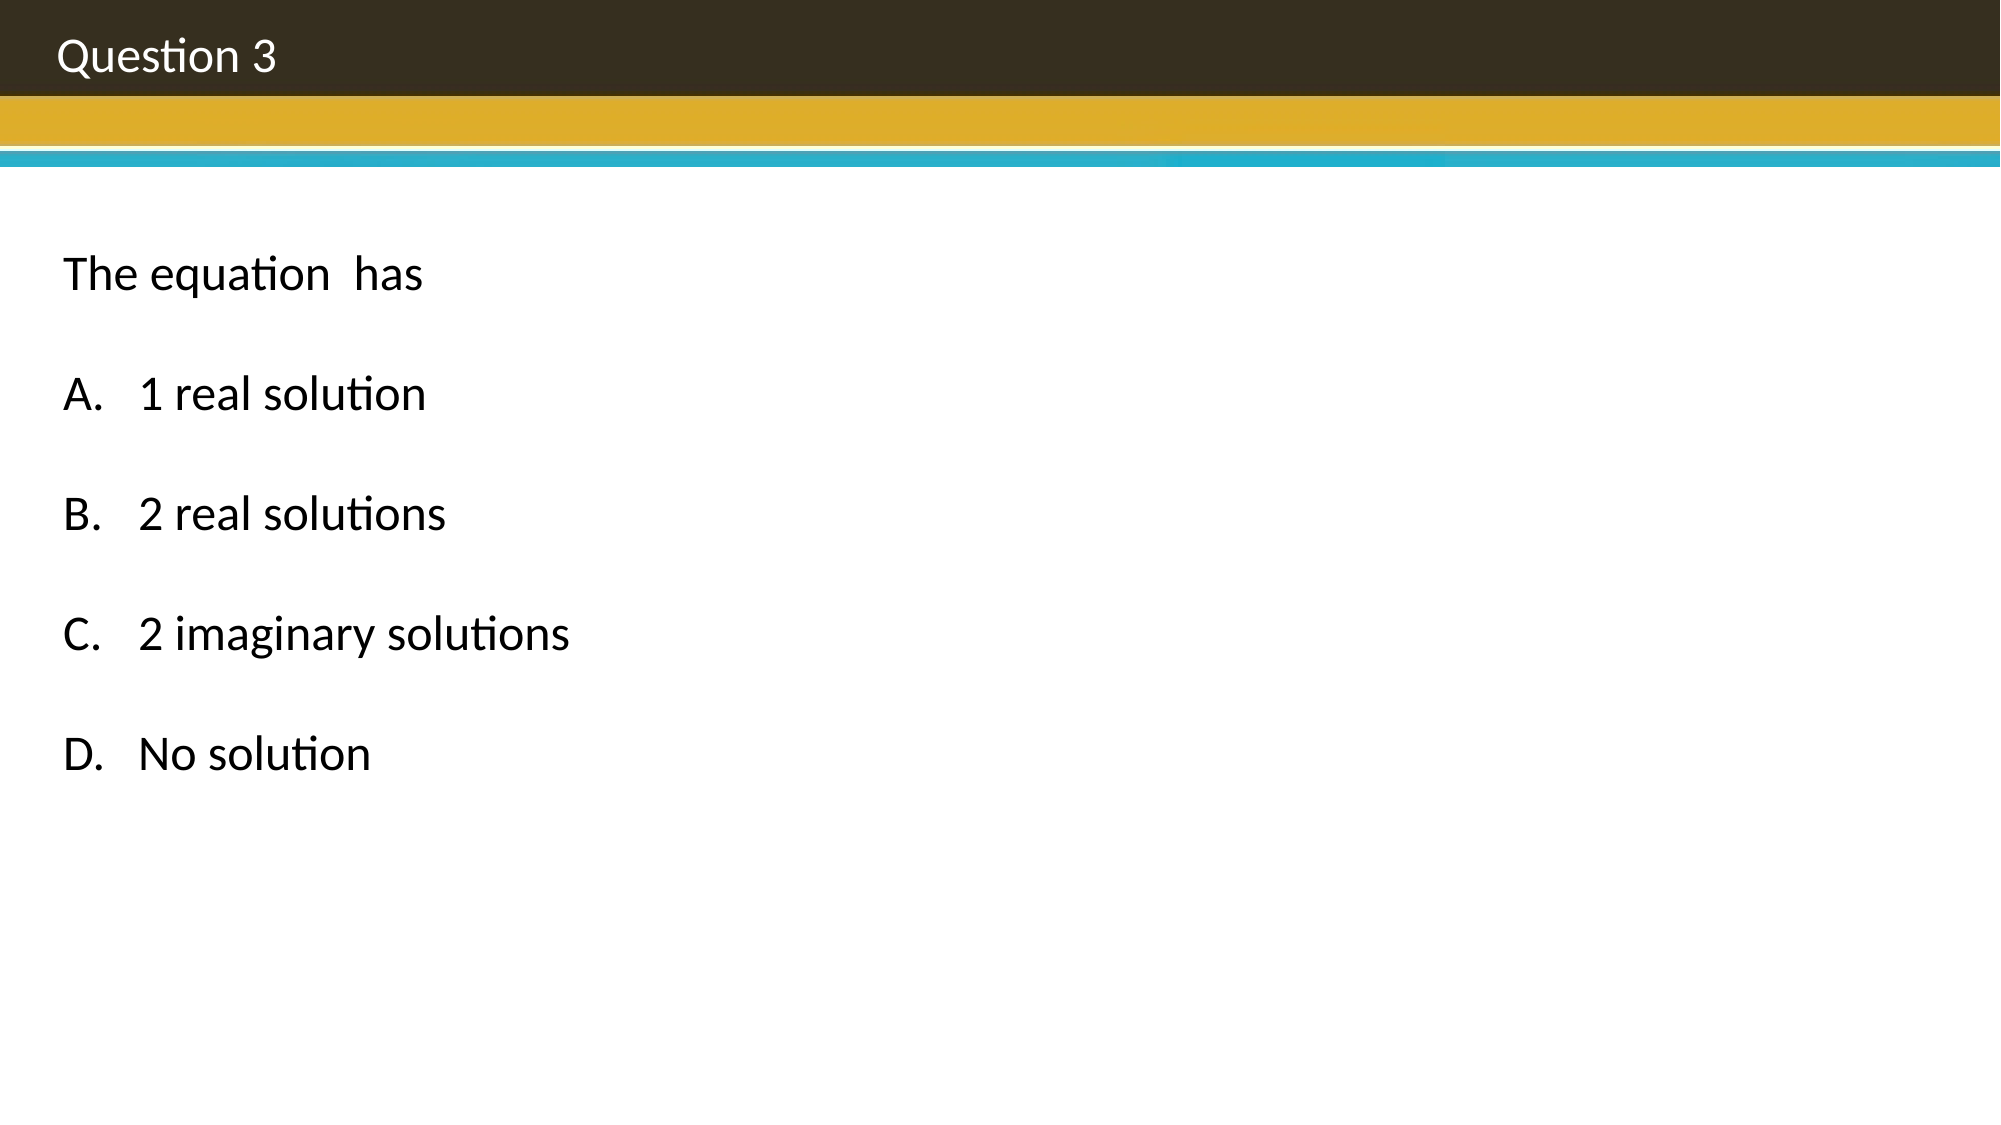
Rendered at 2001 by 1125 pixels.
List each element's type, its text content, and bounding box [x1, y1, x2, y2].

text_box Question 3 [41, 14, 293, 90]
picture [0, 0, 2000, 167]
